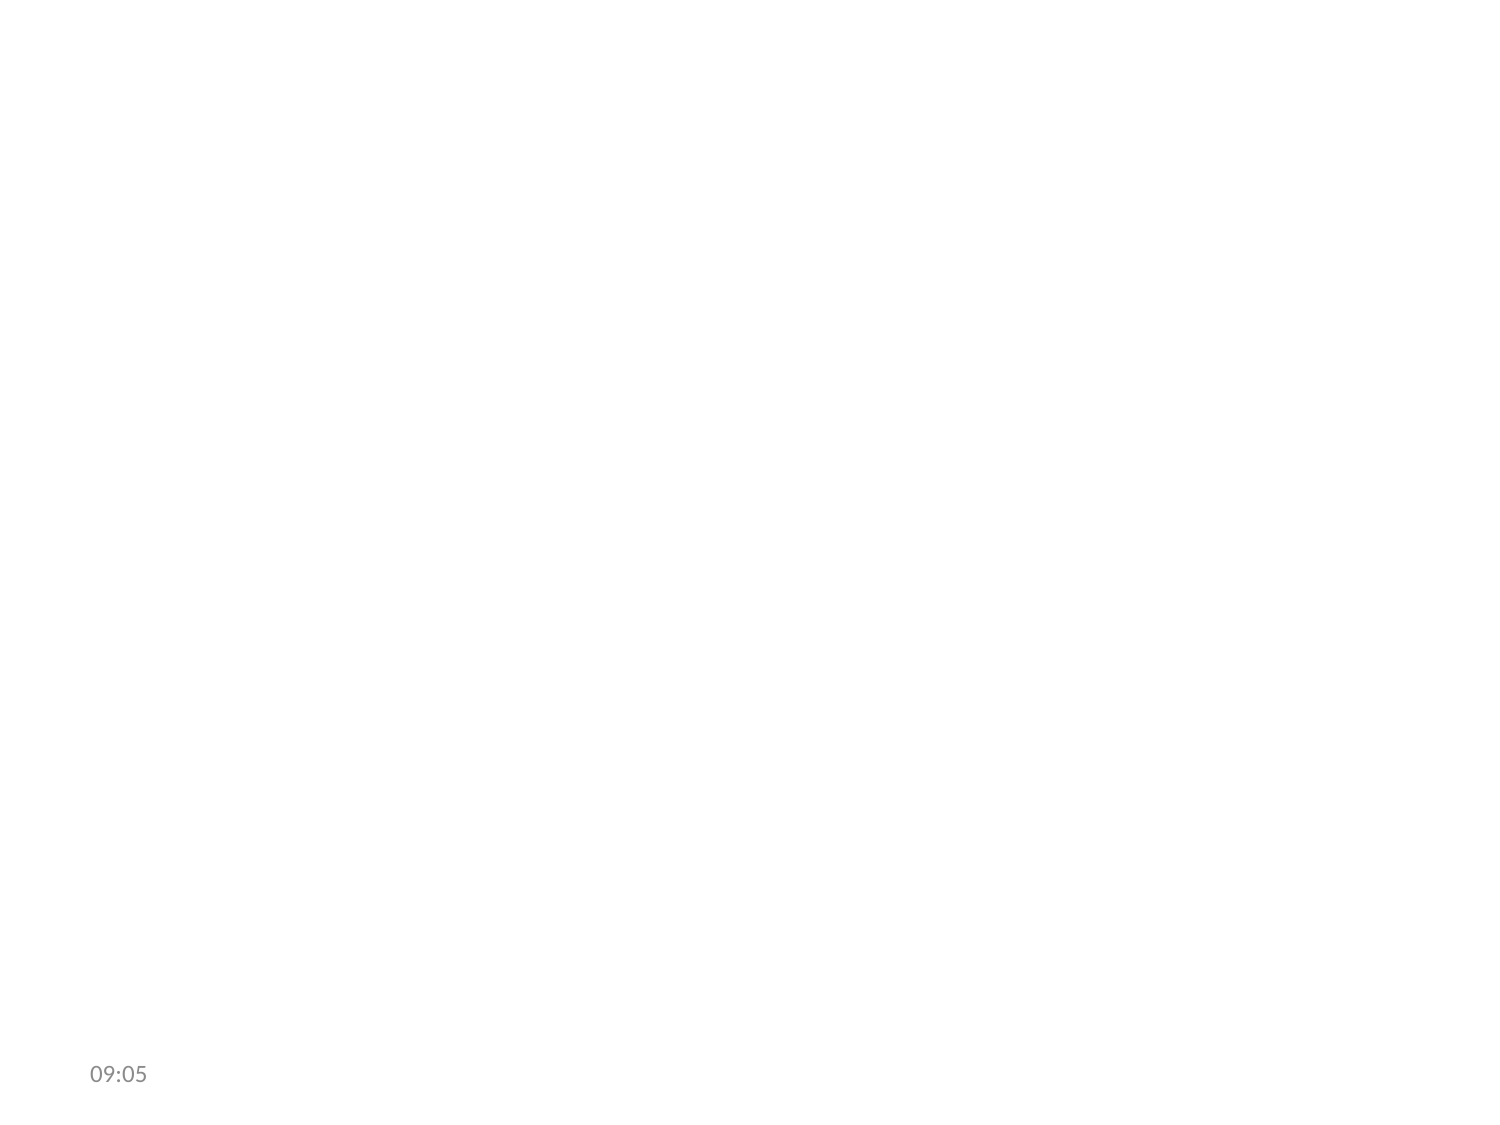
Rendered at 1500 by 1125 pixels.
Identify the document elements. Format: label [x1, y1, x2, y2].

slide_number [75, 1042, 425, 1103]
